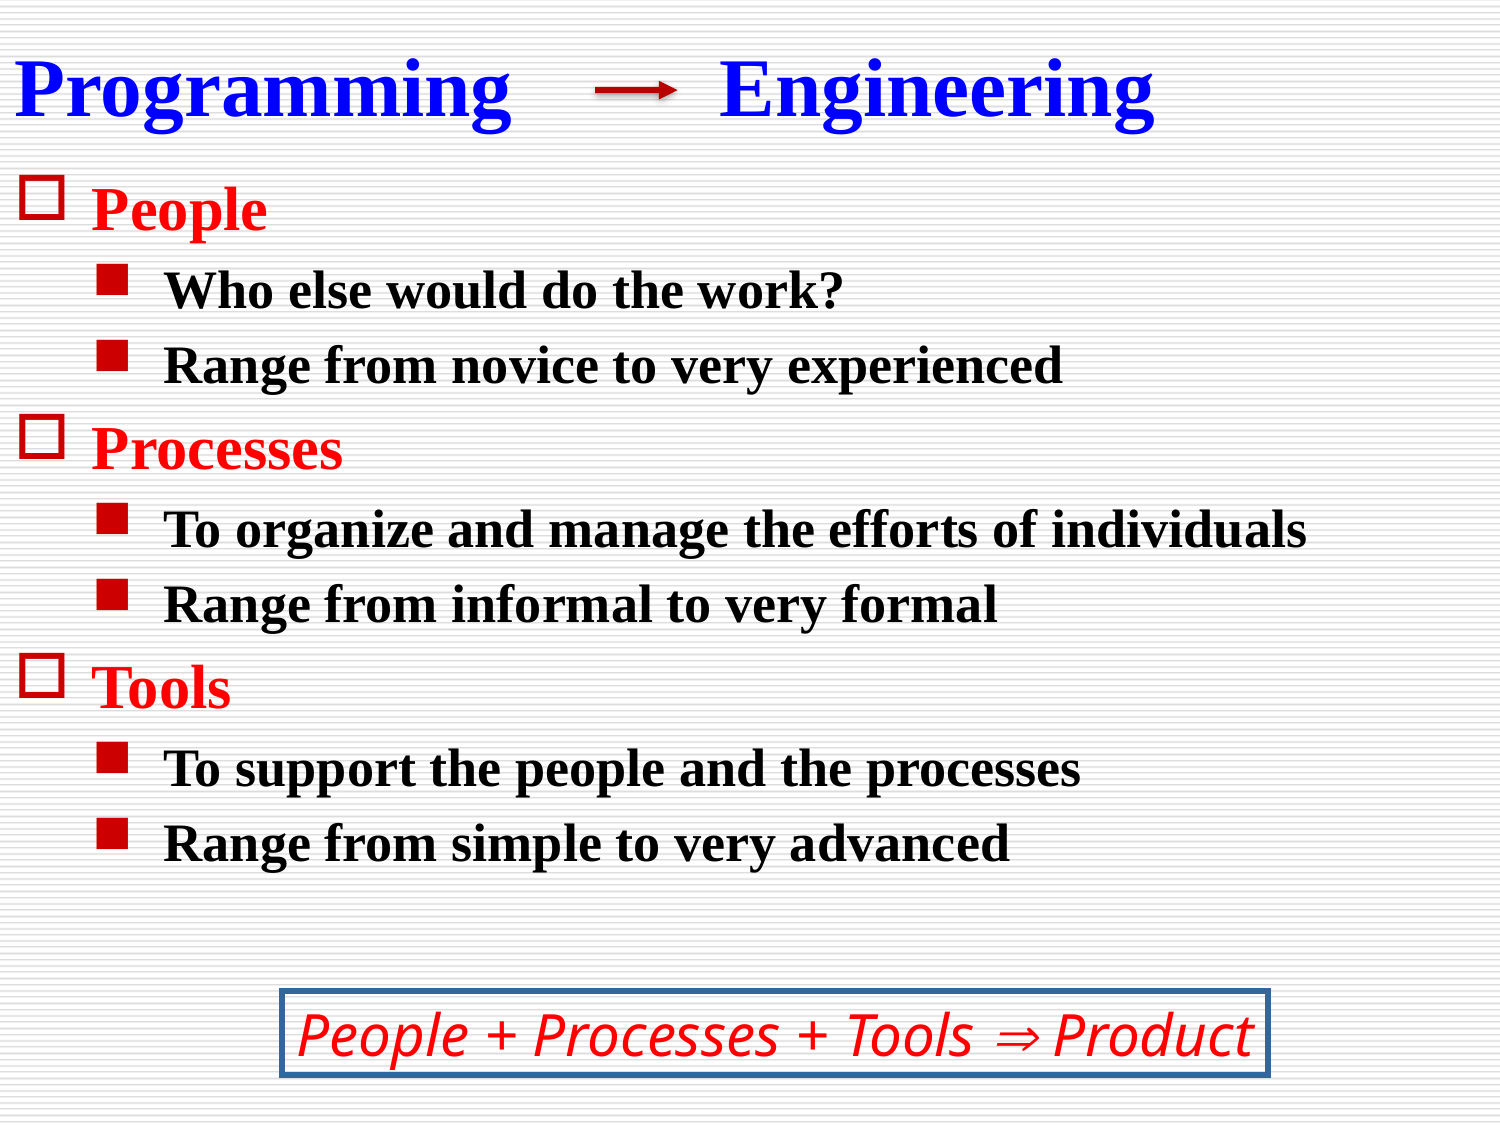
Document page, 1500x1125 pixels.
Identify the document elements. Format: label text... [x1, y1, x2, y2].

text_box People Who else would do the work? Range from novice to very experienced Processes To organize and manage the efforts of individuals Range from informal to very formal Tools To support the people and the processes Range from simple to very advanced [0, 160, 1471, 911]
text_box [595, 80, 678, 100]
text_box Programming Engineering [0, 0, 1500, 184]
text_box People + Processes + Tools  Product [281, 990, 1269, 1076]
picture [0, 184, 1500, 1125]
